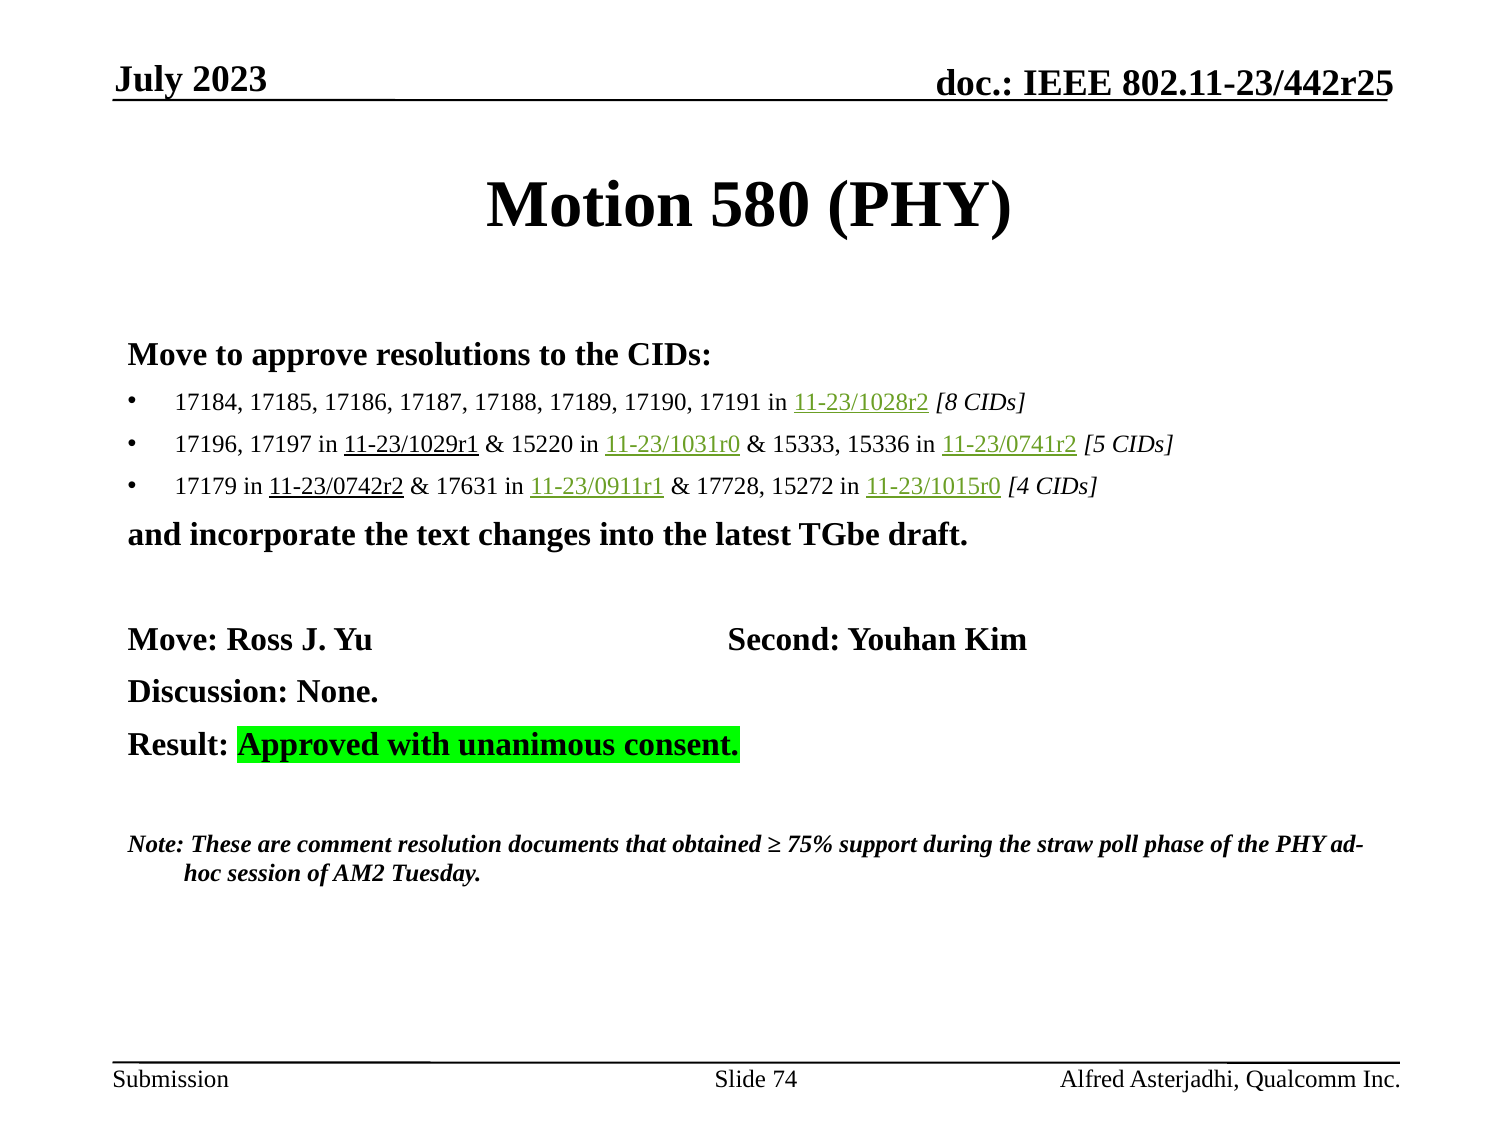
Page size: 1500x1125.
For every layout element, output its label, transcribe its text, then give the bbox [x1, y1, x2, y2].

footer Alfred Asterjadhi, Qualcomm Inc. [878, 1061, 1402, 1093]
list Move to approve resolutions to the CIDs: 17184, 17185, 17186, 17187, 17188, 17189, 17190, 17191 in 11-23/1028r2 [8 CIDs] 17196, 17197 in 11-23/1029r1 & 15220 in 11-23/1031r0 & 15333, 15336 in 11-23/0741r2 [5 CIDs] 17179 in 11-23/0742r2 & 17631 in 11-23/0911r1 & 17728, 15272 in 11-23/1015r0 [4 CIDs] and incorporate the text changes into the latest TGbe draft. Move: Ross J. Yu Second: Youhan Kim Discussion: None. Result: Approved with unanimous consent. Note: These are comment resolution documents that obtained ≥ 75% support during the straw poll phase of the PHY ad-hoc session of AM2 Tuesday. [112, 324, 1388, 1063]
slide_number Slide 74 [712, 1061, 800, 1123]
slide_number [114, 54, 423, 100]
title Motion 580 (PHY) [112, 112, 1388, 288]
